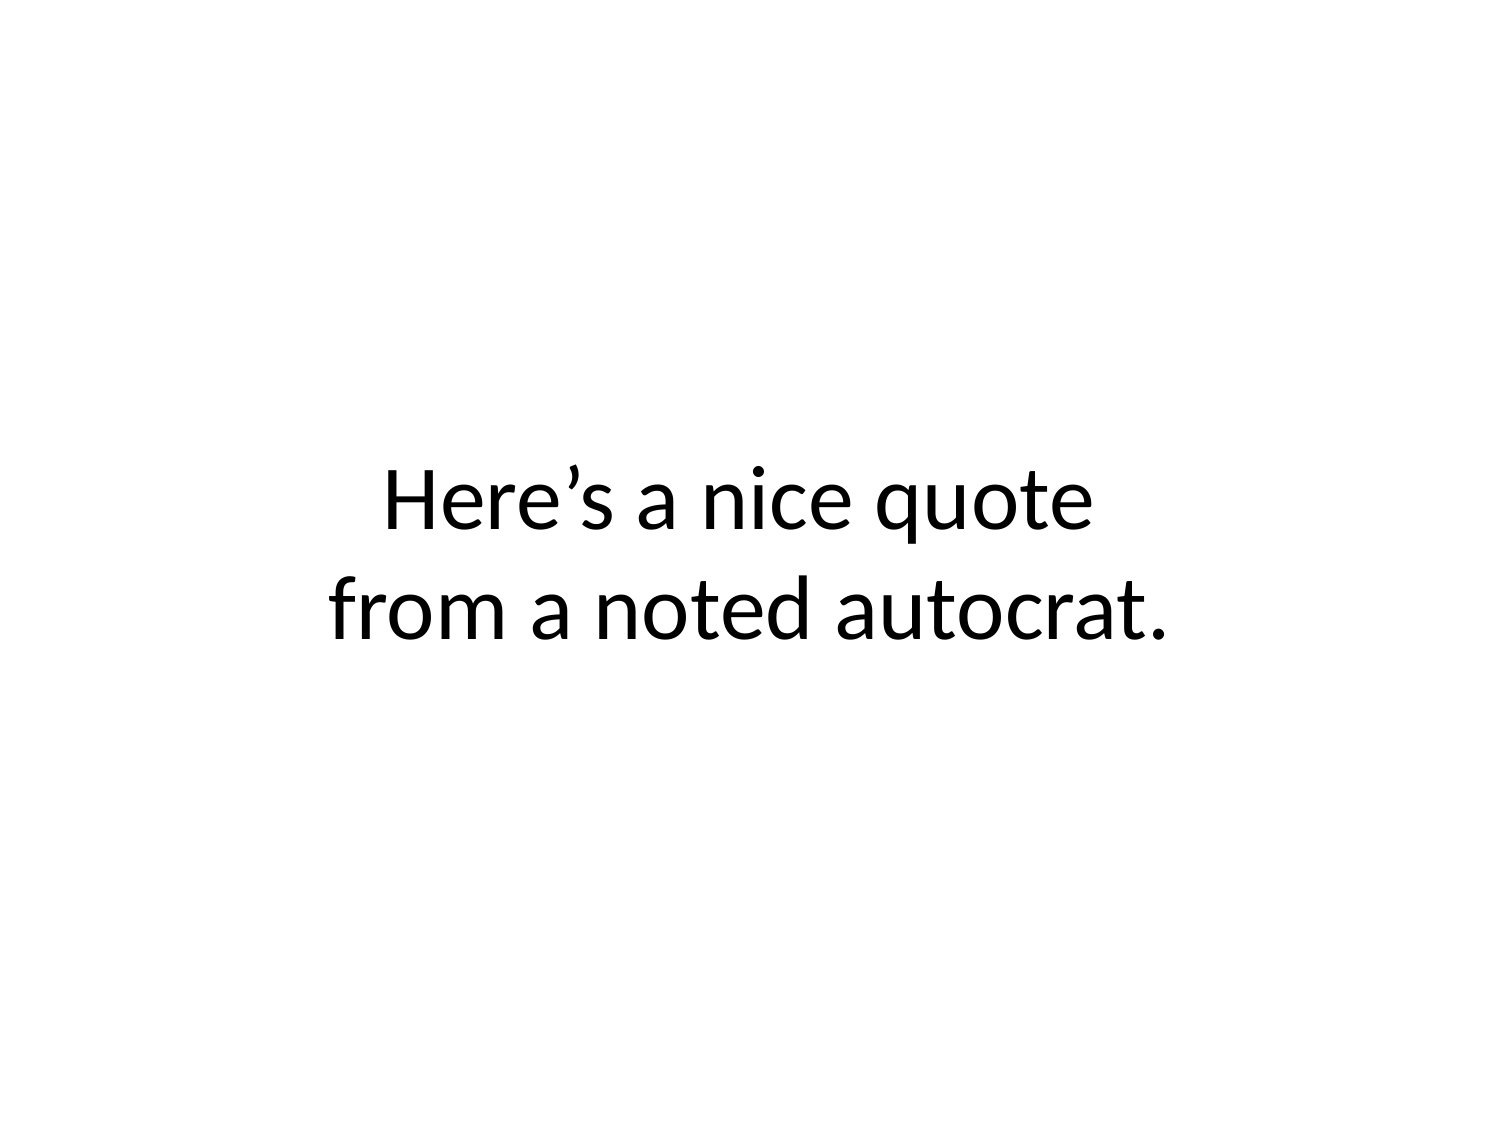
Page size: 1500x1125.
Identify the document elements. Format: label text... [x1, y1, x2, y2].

title Here’s a nice quote from a noted autocrat. [75, 45, 1425, 1050]
